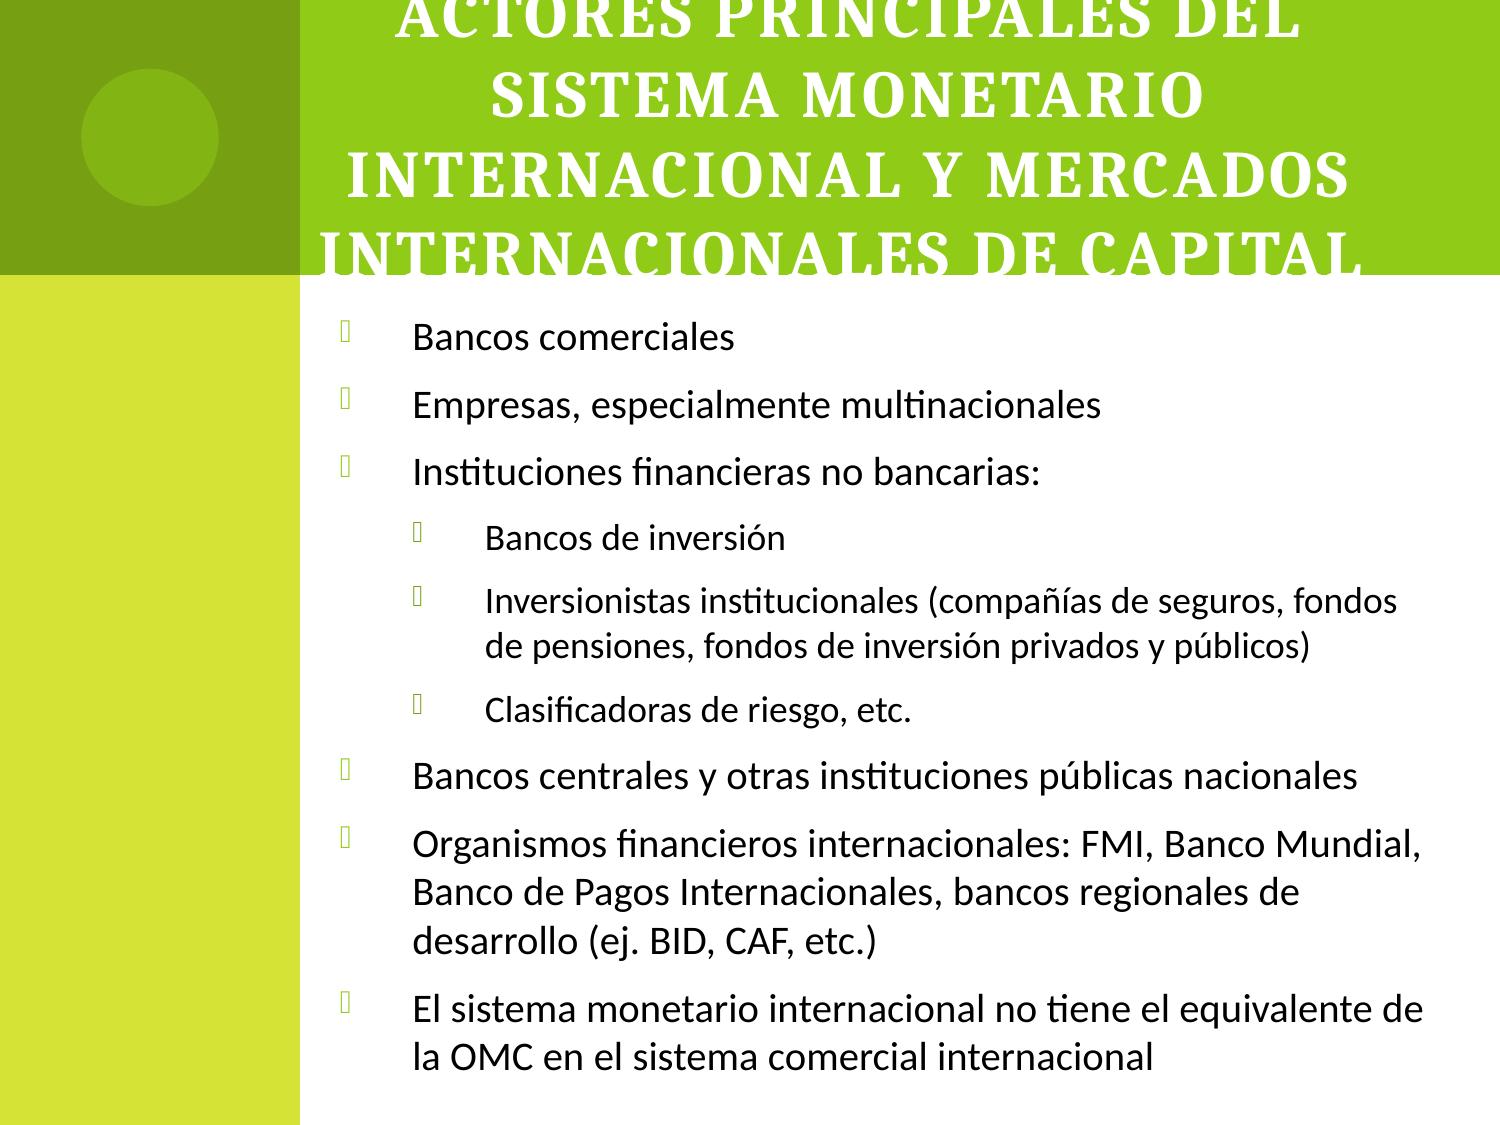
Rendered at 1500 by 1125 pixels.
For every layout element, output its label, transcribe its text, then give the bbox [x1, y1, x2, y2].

title Actores principales del sistema monetario internacional y mercados internacionales de capital [230, 37, 1471, 225]
list Bancos comerciales Empresas, especialmente multinacionales Instituciones financieras no bancarias: Bancos de inversión Inversionistas institucionales (compañías de seguros, fondos de pensiones, fondos de inversión privados y públicos) Clasificadoras de riesgo, etc. Bancos centrales y otras instituciones públicas nacionales Organismos financieros internacionales: FMI, Banco Mundial, Banco de Pagos Internacionales, bancos regionales de desarrollo (ej. BID, CAF, etc.) El sistema monetario internacional no tiene el equivalente de la OMC en el sistema comercial internacional [324, 302, 1447, 1094]
